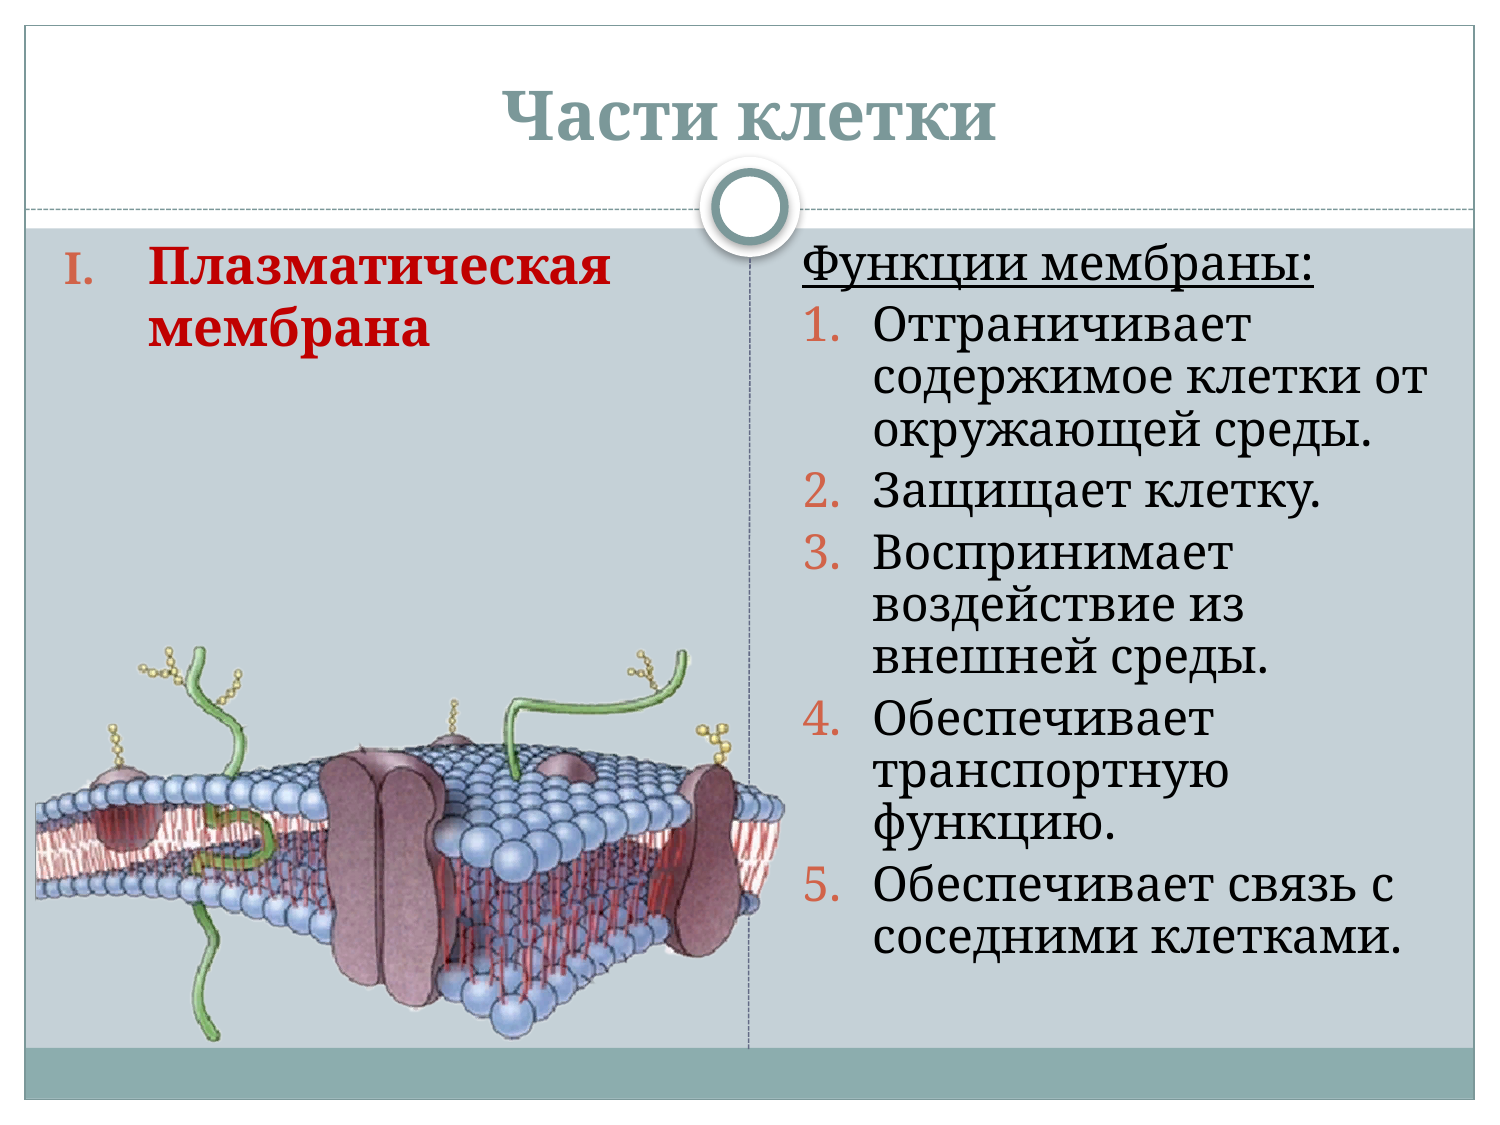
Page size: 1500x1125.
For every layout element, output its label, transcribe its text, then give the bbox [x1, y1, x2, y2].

picture [34, 644, 786, 1043]
list Функции мембраны: Отграничивает содержимое клетки от окружающей среды. Защищает клетку. Воспринимает воздействие из внешней среды. Обеспечивает транспортную функцию. Обеспечивает связь с соседними клетками. [787, 224, 1450, 993]
list Плазматическая мембрана [49, 224, 712, 641]
title Части клетки [49, 37, 1450, 162]
